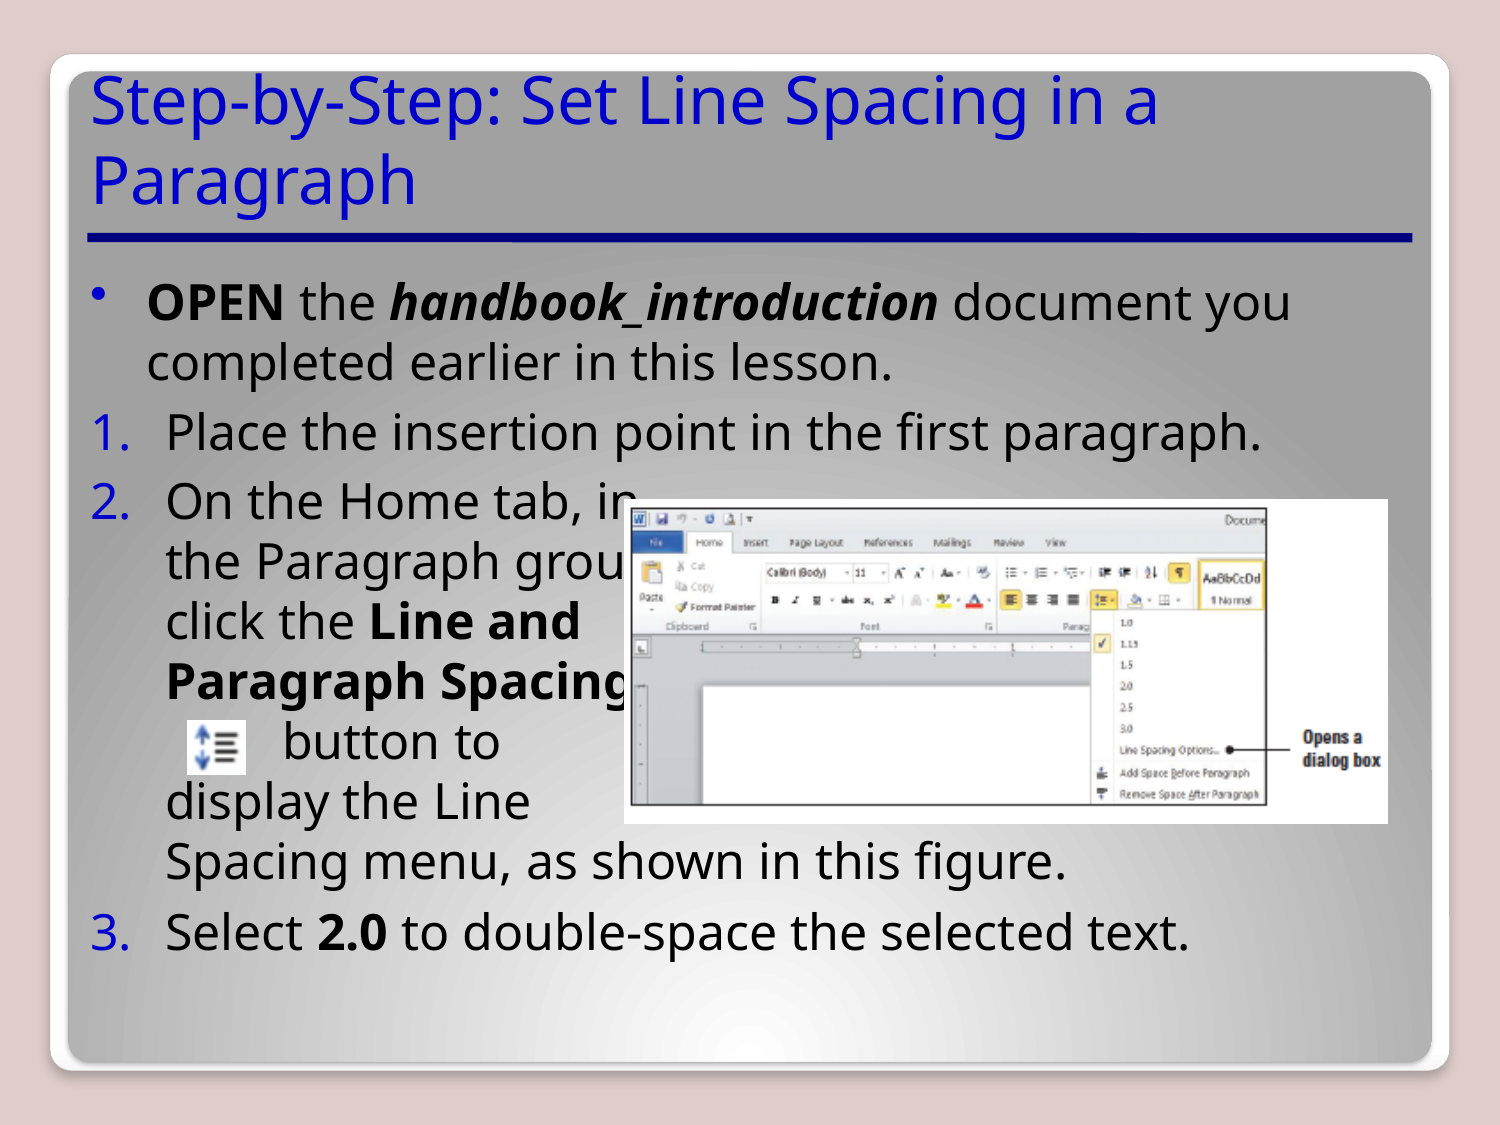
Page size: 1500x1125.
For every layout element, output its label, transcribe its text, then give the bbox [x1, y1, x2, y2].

title Step-by-Step: Set Line Spacing in a Paragraph [74, 74, 1426, 226]
list OPEN the handbook_introduction document you completed earlier in this lesson. Place the insertion point in the first paragraph. On the Home tab, in the Paragraph group, click the Line and Paragraph Spacing button to display the Line Spacing menu, as shown in this figure. Select 2.0 to double-space the selected text. [75, 262, 1425, 1063]
picture [624, 499, 1388, 824]
picture [187, 719, 246, 776]
